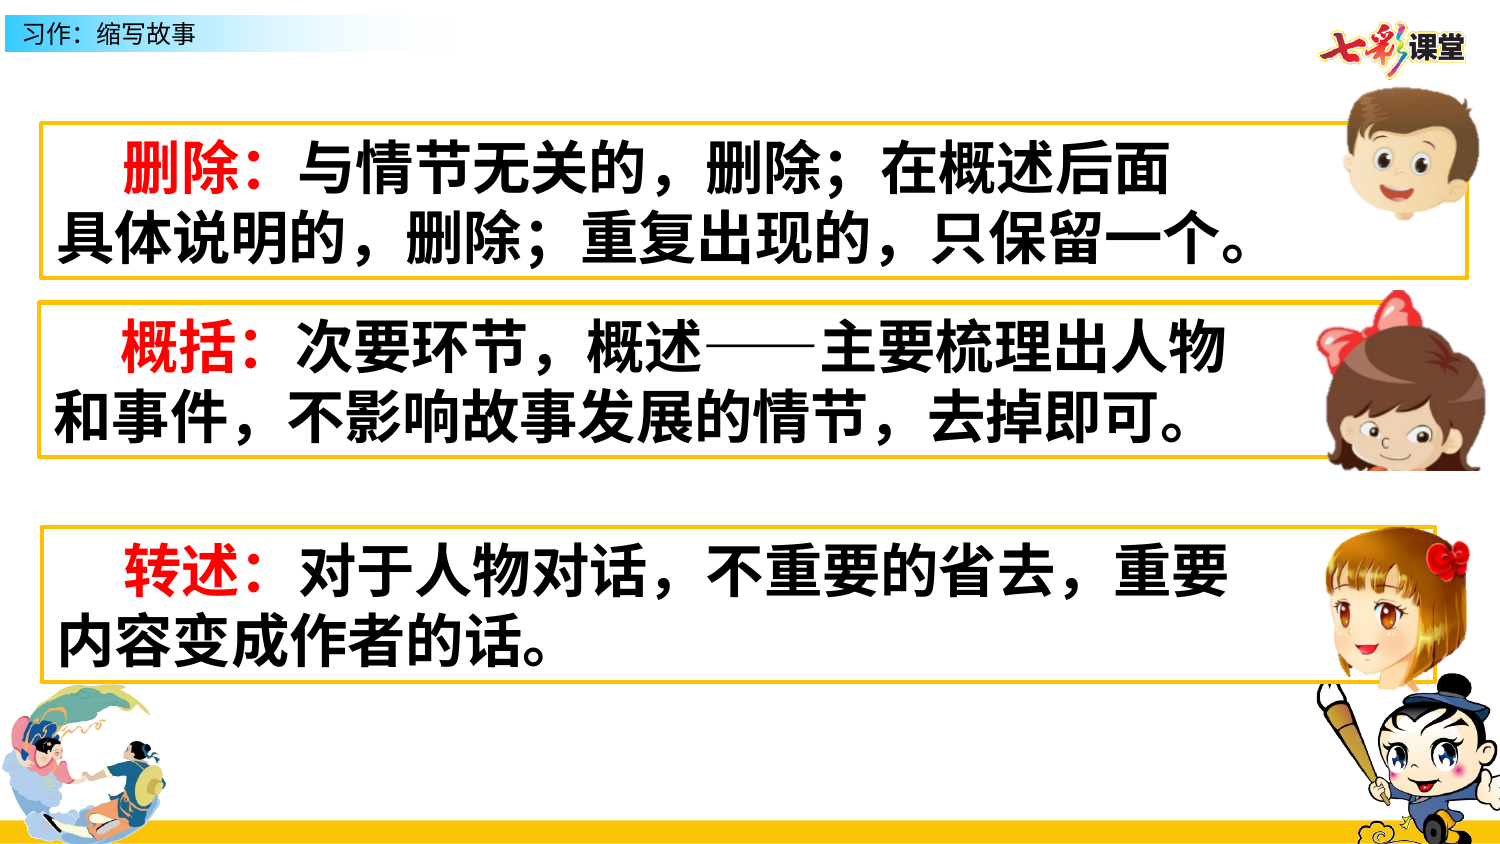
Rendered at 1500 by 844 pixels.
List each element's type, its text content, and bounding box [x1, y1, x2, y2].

picture [1316, 526, 1500, 844]
picture [0, 667, 187, 844]
picture [1302, 20, 1500, 472]
text_box 概括：次要环节，概述——主要梳理出人物 和事件，不影响故事发展的情节，去掉即可。 [37, 300, 1301, 459]
text_box 删除：与情节无关的，删除；在概述后面 具体说明的，删除；重复出现的，只保留一个。 [39, 121, 1297, 280]
text_box 转述：对于人物对话，不重要的省去，重要 内容变成作者的话。 [40, 525, 1320, 684]
